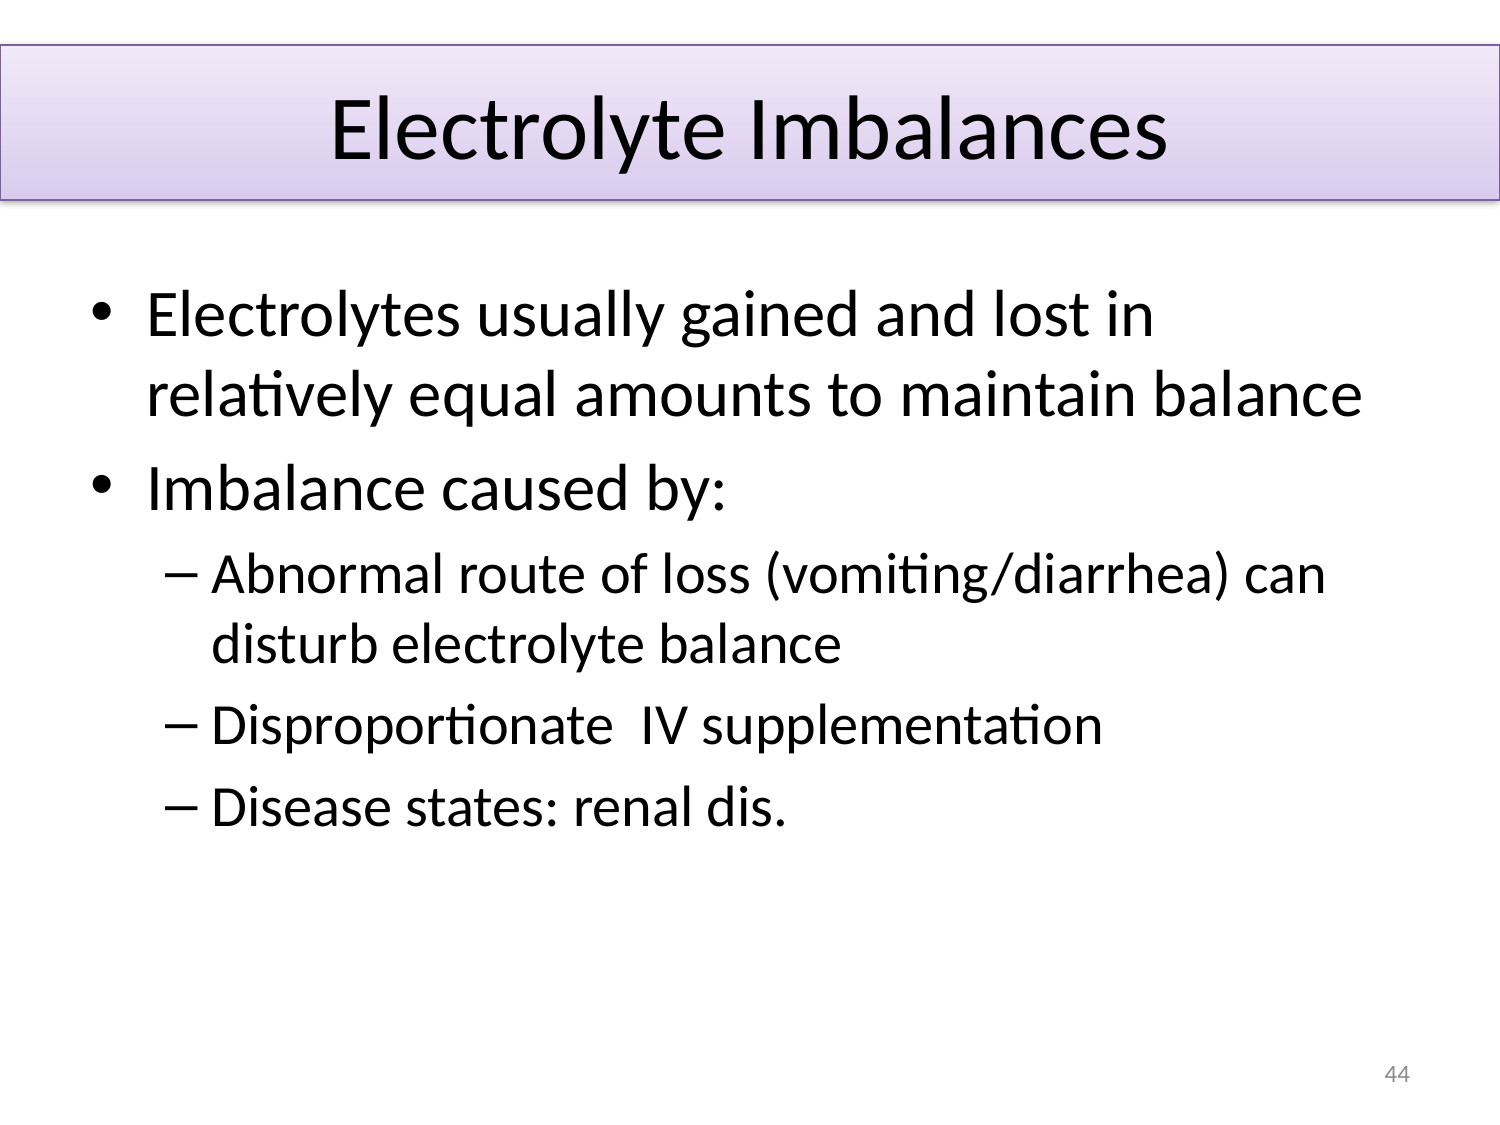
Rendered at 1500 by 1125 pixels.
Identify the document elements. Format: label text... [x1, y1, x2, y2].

title Electrolyte Imbalances [0, 44, 1500, 201]
list Electrolytes usually gained and lost in relatively equal amounts to maintain balance Imbalance caused by: Abnormal route of loss (vomiting/diarrhea) can disturb electrolyte balance Disproportionate IV supplementation Disease states: renal dis. [75, 262, 1425, 1005]
slide_number 44 [1074, 1042, 1425, 1103]
